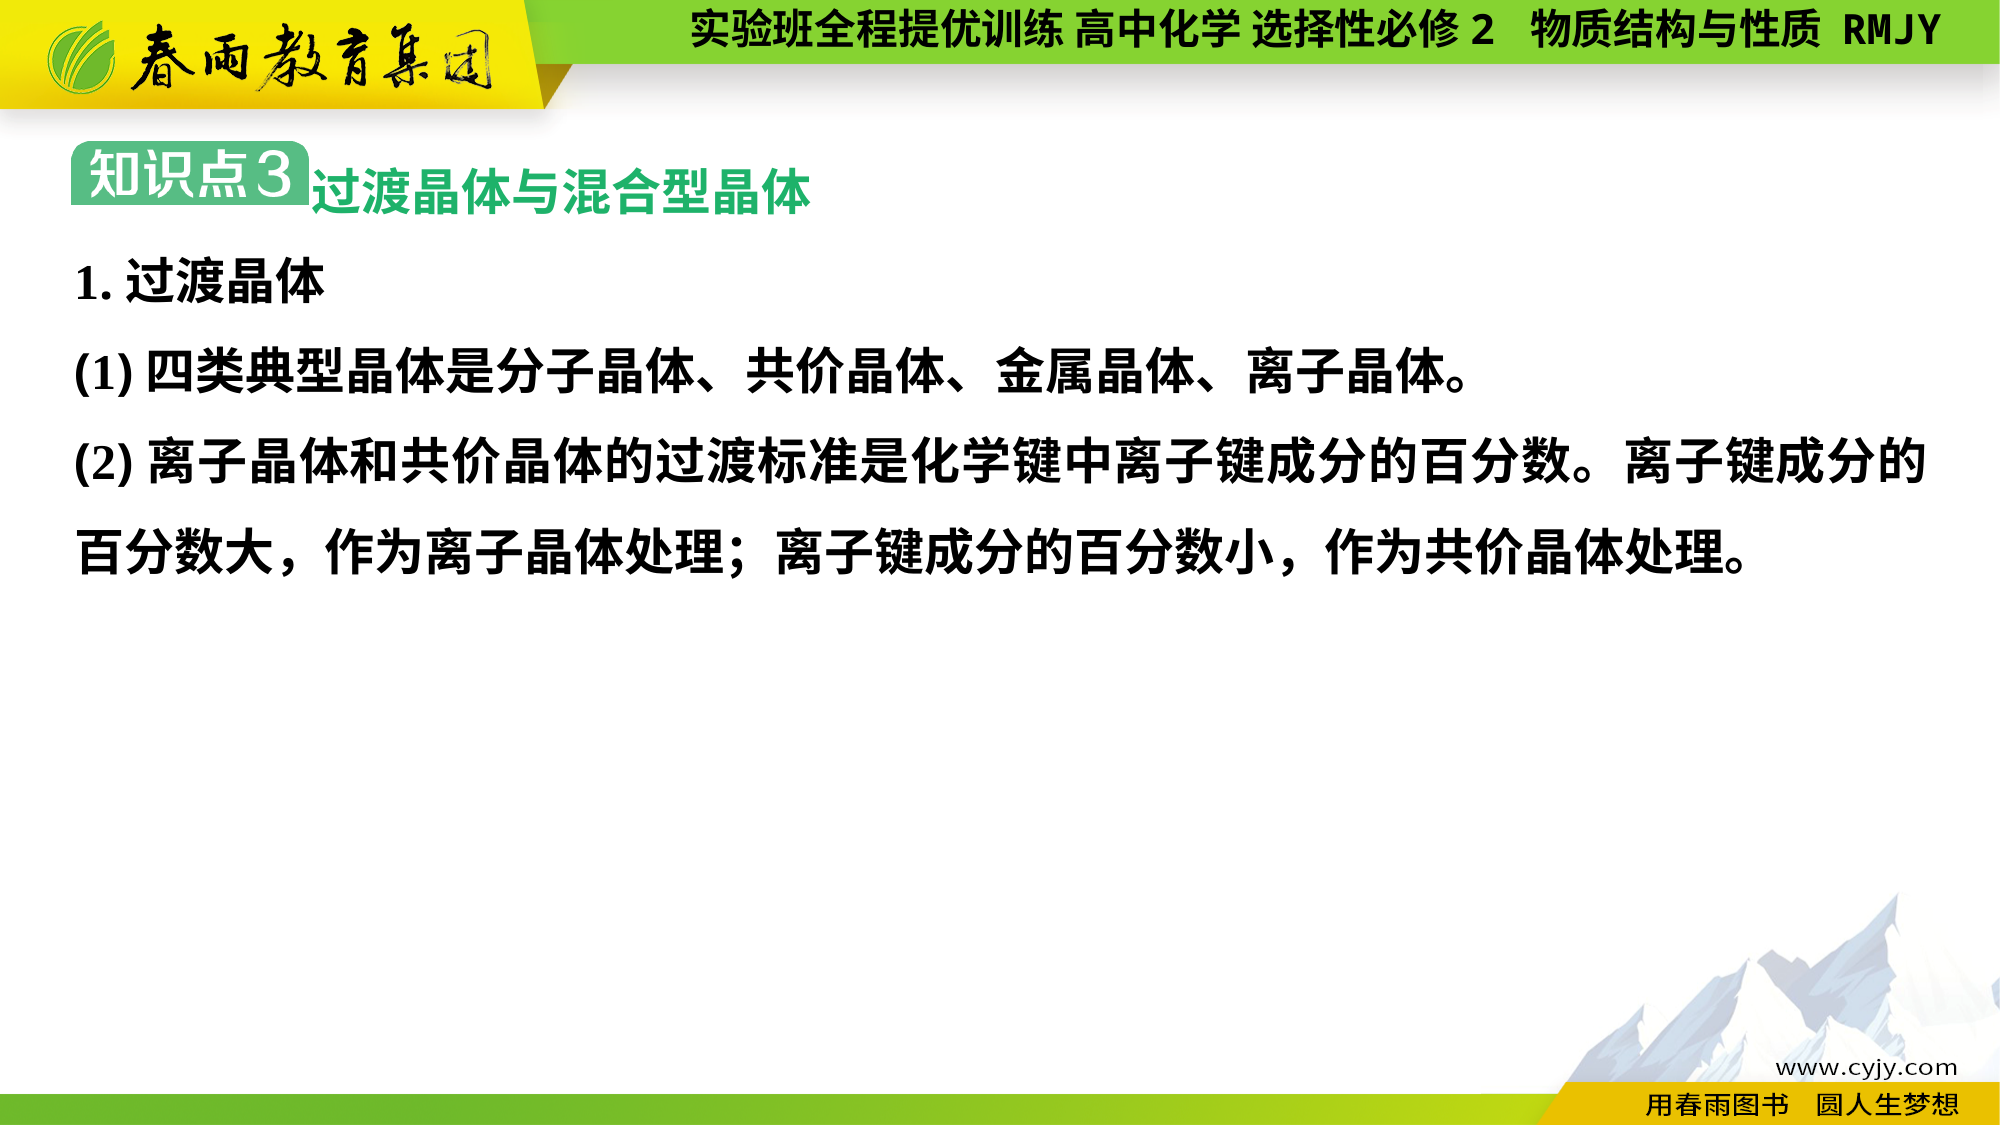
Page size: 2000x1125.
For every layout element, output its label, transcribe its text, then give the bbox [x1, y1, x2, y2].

picture [0, 0, 2000, 1125]
list 过渡晶体与混合型晶体 1.过渡晶体 (1)四类典型晶体是分子晶体、共价晶体、金属晶体、离子晶体。 (2)离子晶体和共价晶体的过渡标准是化学键中离子键成分的百分数。离子键成分的百分数大，作为离子晶体处理；离子键成分的百分数小，作为共价晶体处理。 [59, 122, 1944, 581]
